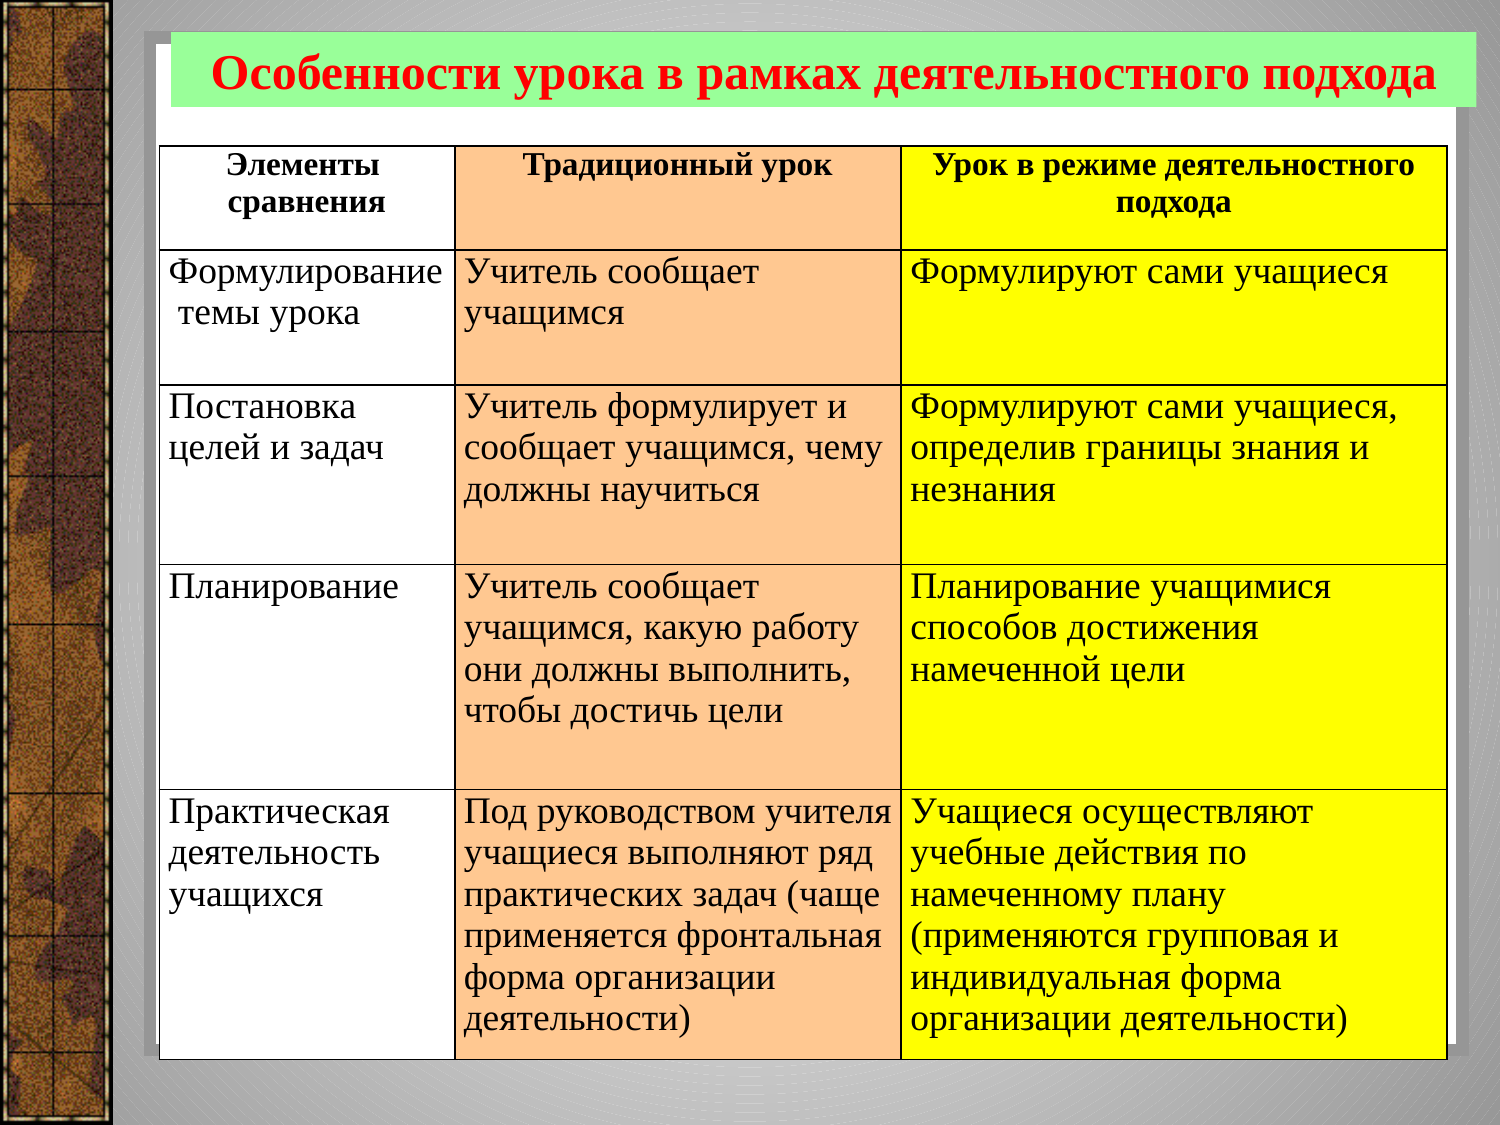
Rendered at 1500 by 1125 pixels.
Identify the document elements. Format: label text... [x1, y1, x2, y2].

table_cell Учитель сообщает учащимся [456, 251, 900, 384]
table_cell Формулируют сами учащиеся [902, 251, 1446, 384]
table_cell Формулируют сами учащиеся, определив границы знания и незнания [902, 386, 1446, 564]
table_cell Формулирование темы урока [160, 251, 454, 384]
text_box Особенности урока в рамках деятельностного подхода [171, 32, 1477, 107]
table_cell Практическая деятельность учащихся [160, 790, 454, 1059]
table_cell Под руководством учителя учащиеся выполняют ряд практических задач (чаще применяется фронтальная форма организации деятельности) [456, 790, 900, 1059]
table_cell Учащиеся осуществляют учебные действия по намеченному плану (применяются групповая и индивидуальная форма организации деятельности) [902, 790, 1446, 1059]
picture [0, 0, 113, 1125]
table_cell Планирование [160, 565, 454, 789]
table_cell Учитель сообщает учащимся, какую работу они должны выполнить, чтобы достичь цели [456, 565, 900, 789]
table_header Урок в режиме деятельностного подхода [902, 147, 1446, 249]
table_cell Постановка целей и задач [160, 386, 454, 564]
table_header Традиционный урок [456, 147, 900, 249]
table_header Элементы сравнения [160, 147, 454, 249]
table_cell Учитель формулирует и сообщает учащимся, чему должны научиться [456, 386, 900, 564]
table_cell Планирование учащимися способов достижения намеченной цели [902, 565, 1446, 789]
